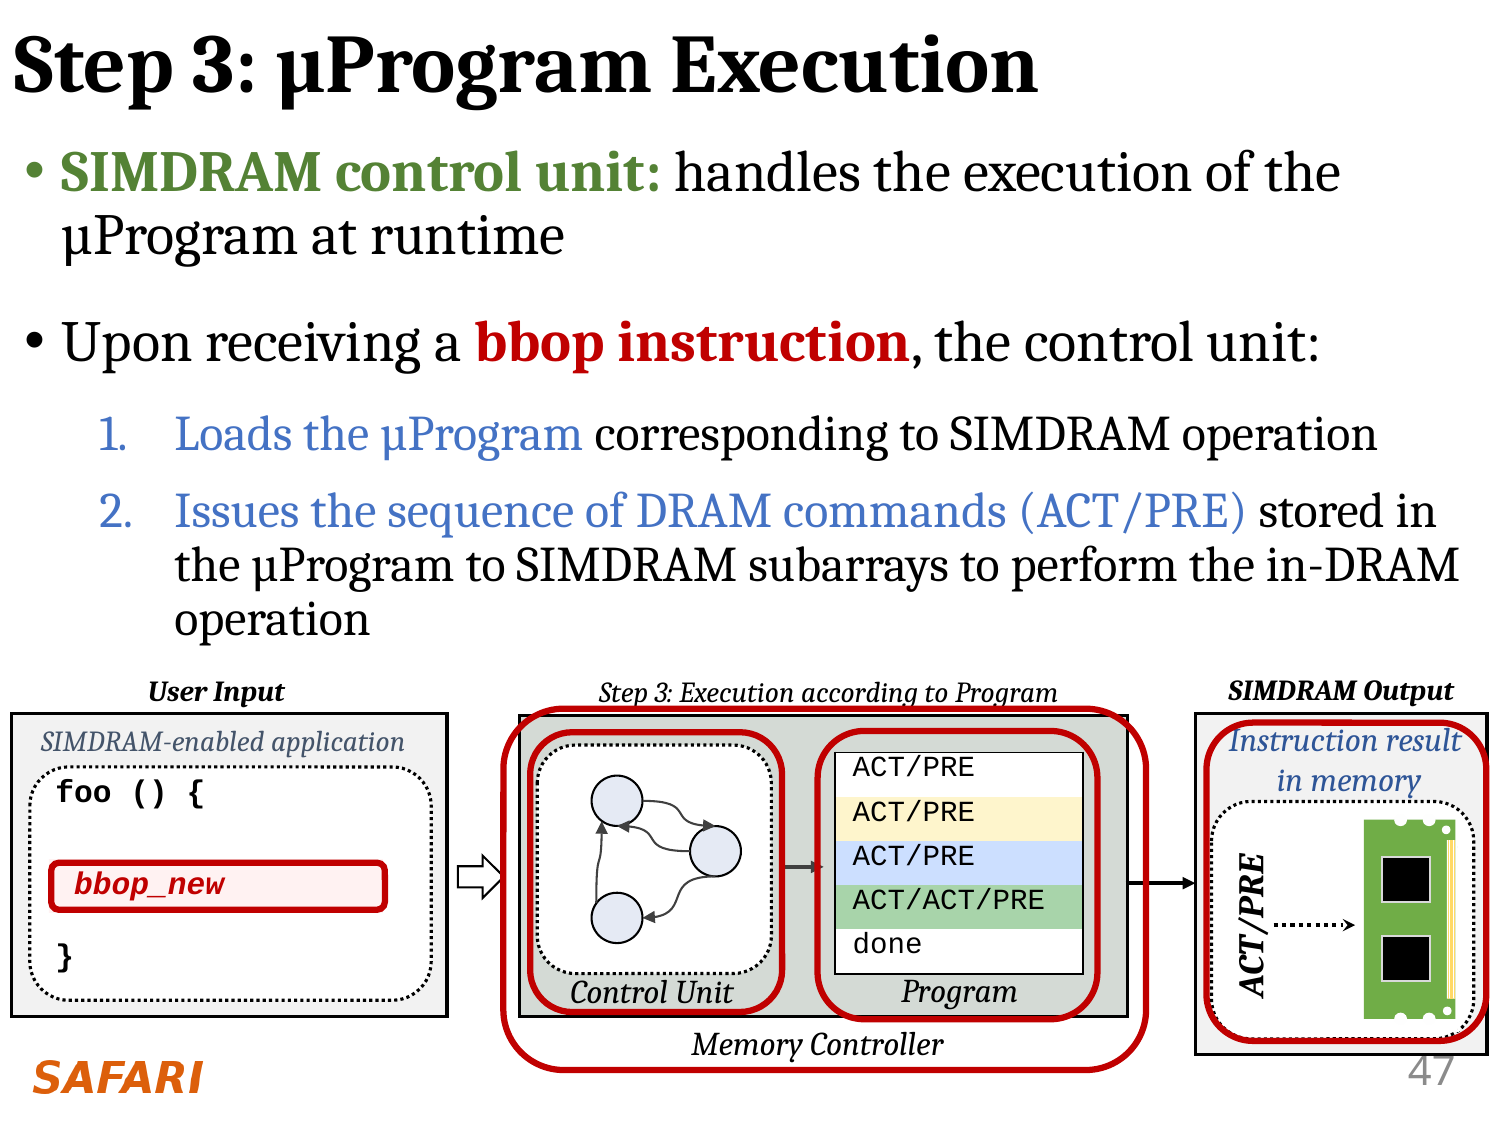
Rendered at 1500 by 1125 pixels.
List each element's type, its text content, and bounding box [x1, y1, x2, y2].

list [12, 128, 1487, 1001]
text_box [537, 745, 772, 1018]
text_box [11, 664, 448, 1017]
picture [31, 1051, 209, 1104]
text_box SIMDRAM control unit: handles the execution of the µProgram at runtime Upon receiving a bbop instruction, the control unit: Loads the µProgram corresponding to SIMDRAM operation Issues the sequence of DRAM commands (ACT/PRE) stored in the µProgram to SIMDRAM subarrays to perform the in-DRAM operation [9, 134, 1484, 608]
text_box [1125, 664, 1500, 1069]
title Step 3: µProgram Execution [0, 13, 1475, 135]
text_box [457, 666, 1128, 1070]
